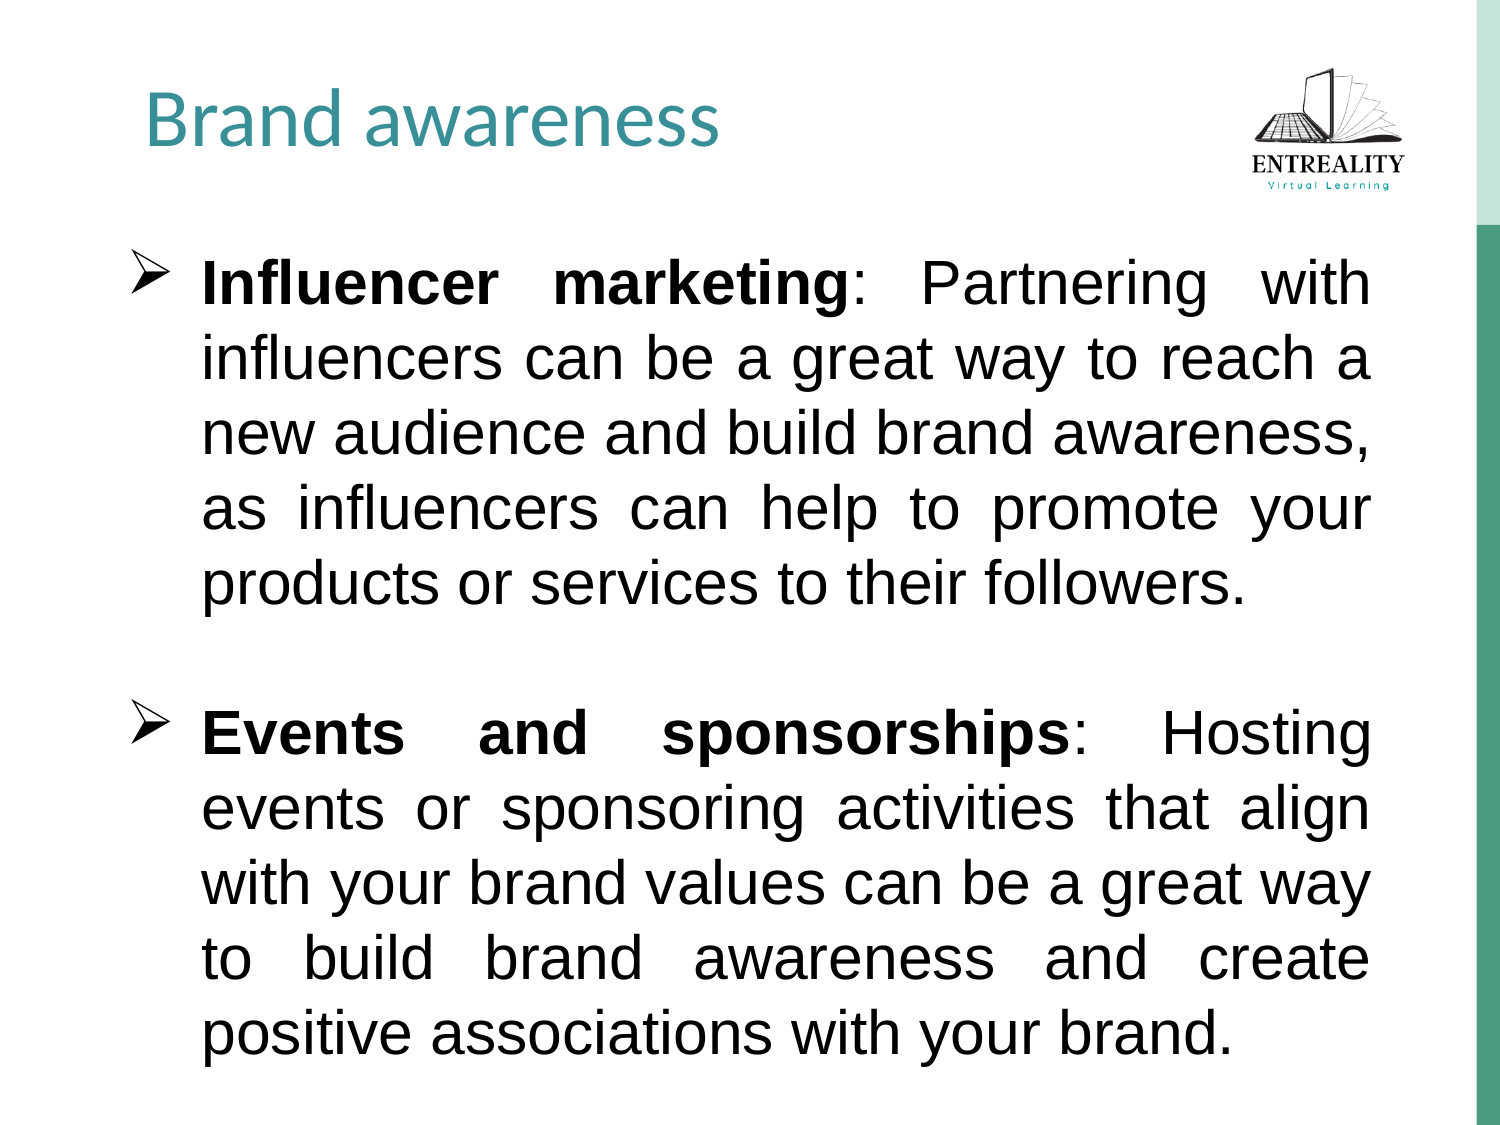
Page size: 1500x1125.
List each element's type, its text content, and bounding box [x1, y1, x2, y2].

text_box [110, 106, 1185, 172]
text_box Influencer marketing: Partnering with influencers can be a great way to reach a new audience and build brand awareness, as influencers can help to promote your products or services to their followers. Events and sponsorships: Hosting events or sponsoring activities that align with your brand values can be a great way to build brand awareness and create positive associations with your brand. [111, 234, 1389, 1075]
picture [1198, 0, 1458, 259]
text_box Brand awareness [130, 55, 1229, 171]
